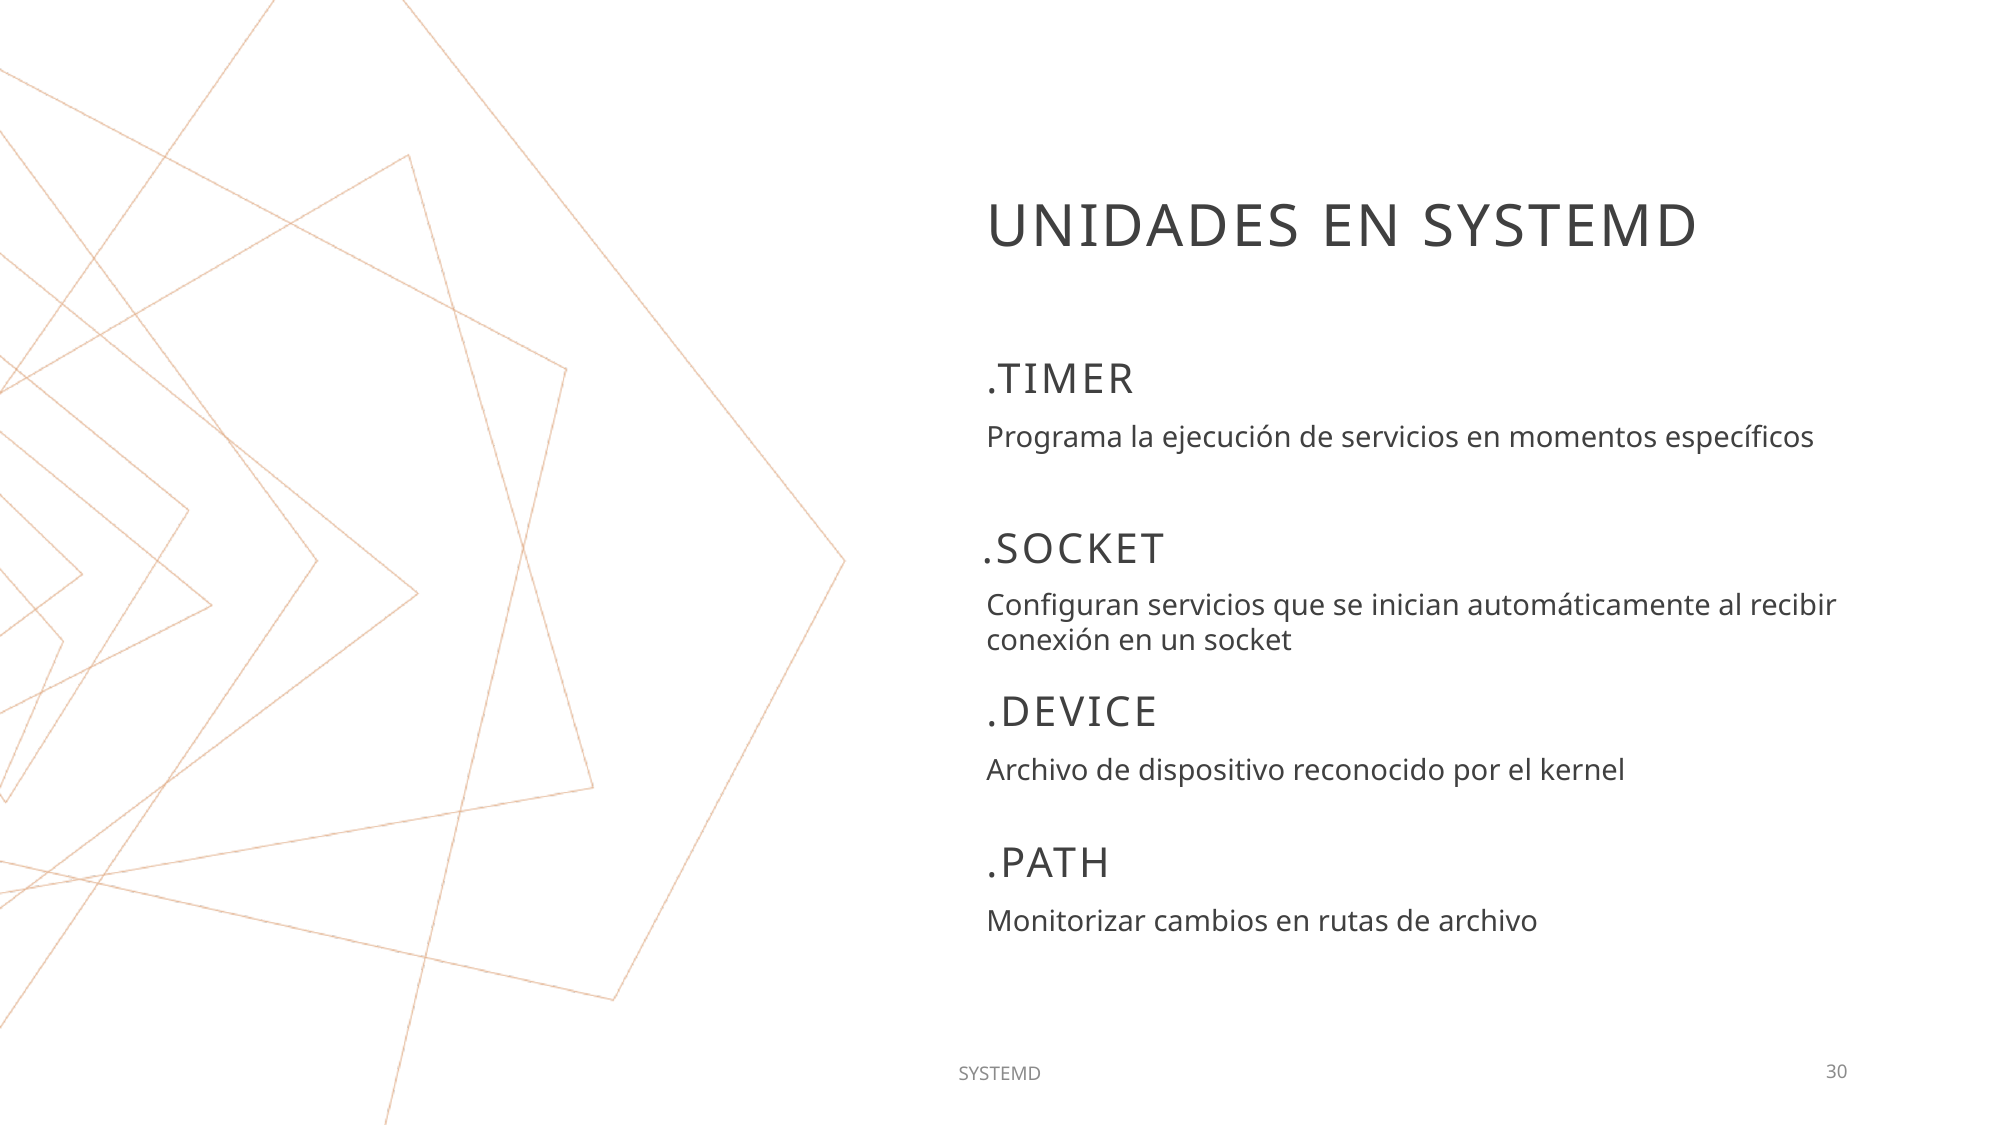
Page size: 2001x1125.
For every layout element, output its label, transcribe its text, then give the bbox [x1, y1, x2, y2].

footer SYSTEMD [662, 1042, 1338, 1103]
slide_number 30 [1412, 1042, 1863, 1103]
picture [0, 0, 893, 1125]
list Programa la ejecución de servicios en momentos específicos [971, 410, 1863, 503]
list Archivo de dispositivo reconocido por el kernel [971, 743, 1863, 834]
text_box .path [971, 834, 1863, 894]
list .socket [966, 519, 1858, 580]
list .TIMER [971, 350, 1863, 410]
text_box Monitorizar cambios en rutas de archivo [971, 894, 1863, 987]
list Configuran servicios que se inician automáticamente al recibir conexión en un socket [971, 578, 1863, 671]
title Unidades en systemd [971, 189, 1863, 328]
list .device [971, 683, 1863, 743]
